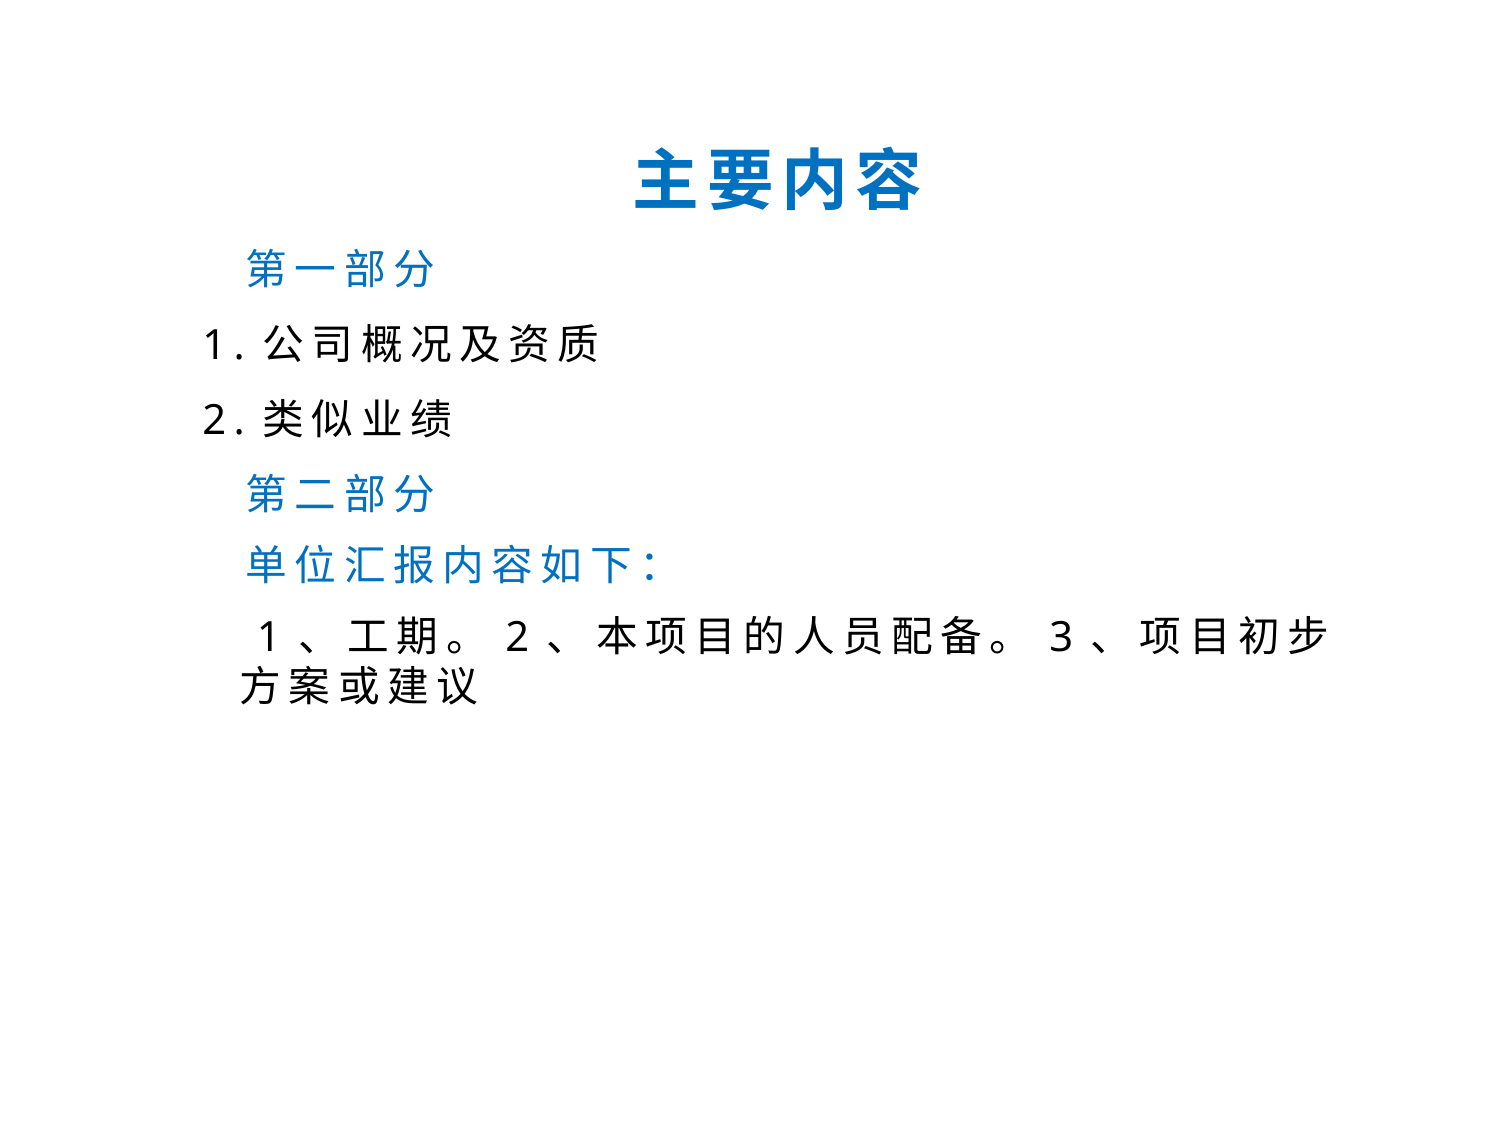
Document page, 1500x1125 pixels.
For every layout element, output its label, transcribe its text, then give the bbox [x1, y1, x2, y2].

text_box 主要内容 第一部分 1.公司概况及资质 2.类似业绩 第二部分 单位汇报内容如下： 1、工期。2、本项目的人员配备。3、项目初步方案或建议 [187, 90, 1368, 718]
